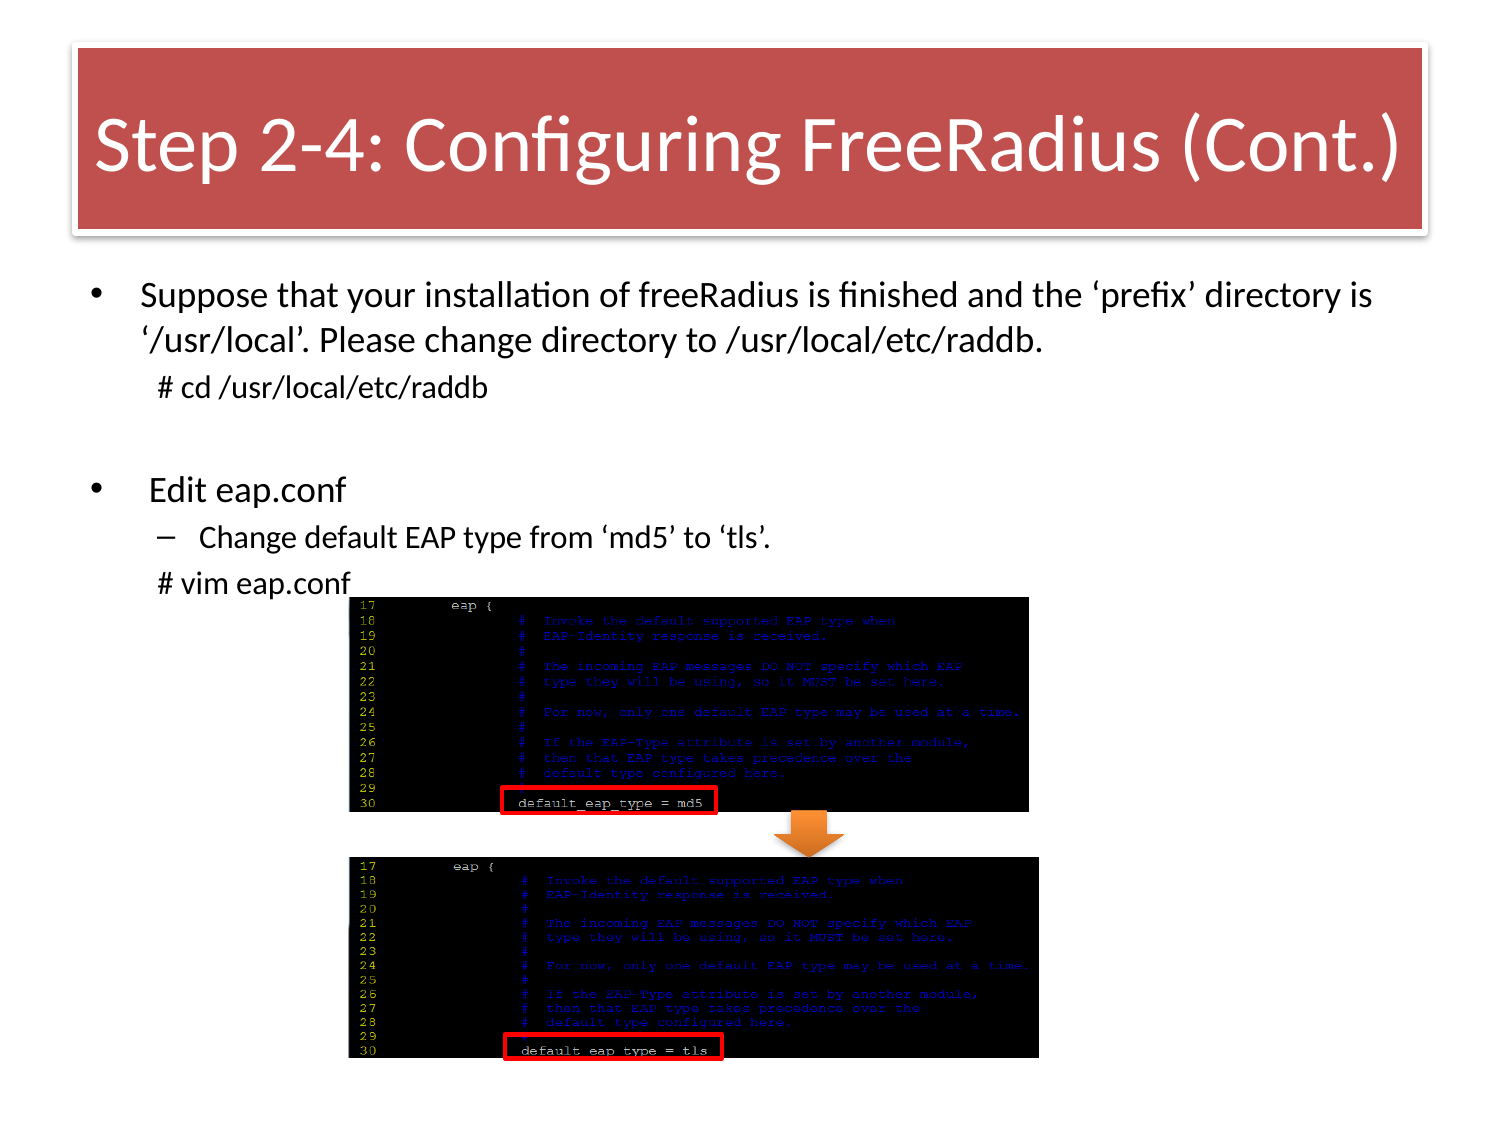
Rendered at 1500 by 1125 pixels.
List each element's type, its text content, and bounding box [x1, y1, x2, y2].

list Suppose that your installation of freeRadius is finished and the ‘prefix’ directory is ‘/usr/local’. Please change directory to /usr/local/etc/raddb. # cd /usr/local/etc/raddb Edit eap.conf Change default EAP type from ‘md5’ to ‘tls’. # vim eap.conf [75, 262, 1425, 610]
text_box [348, 597, 1040, 1059]
title Step 2-4: Configuring FreeRadius (Cont.) [72, 42, 1428, 236]
